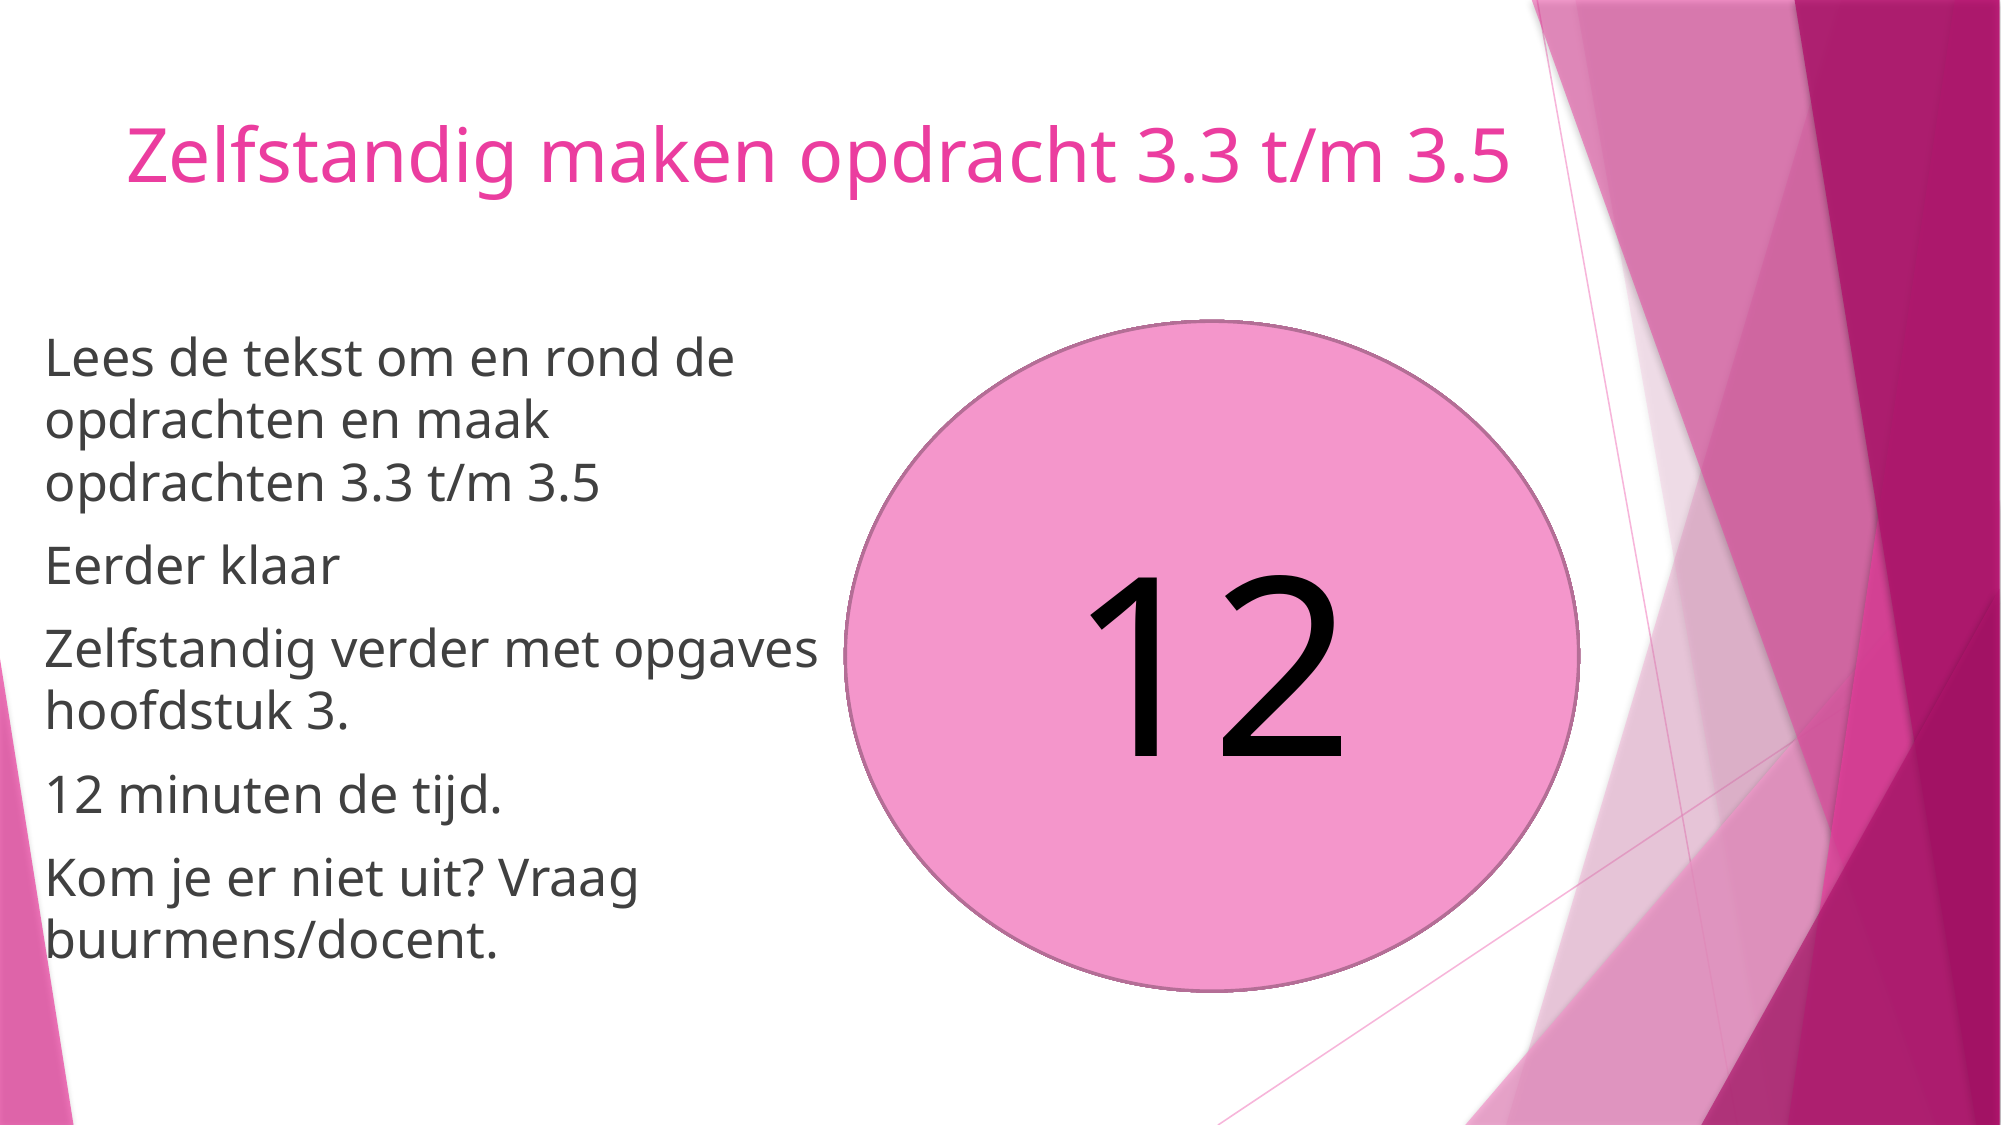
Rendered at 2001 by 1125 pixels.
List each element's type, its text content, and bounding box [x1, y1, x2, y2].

title Zelfstandig maken opdracht 3.3 t/m 3.5 [111, 99, 1568, 317]
text_box 12 [843, 319, 1581, 993]
list Lees de tekst om en rond de opdrachten en maak opdrachten 3.3 t/m 3.5 Eerder klaar Zelfstandig verder met opgaves hoofdstuk 3. 12 minuten de tijd. Kom je er niet uit? Vraag buurmens/docent. [29, 316, 846, 991]
